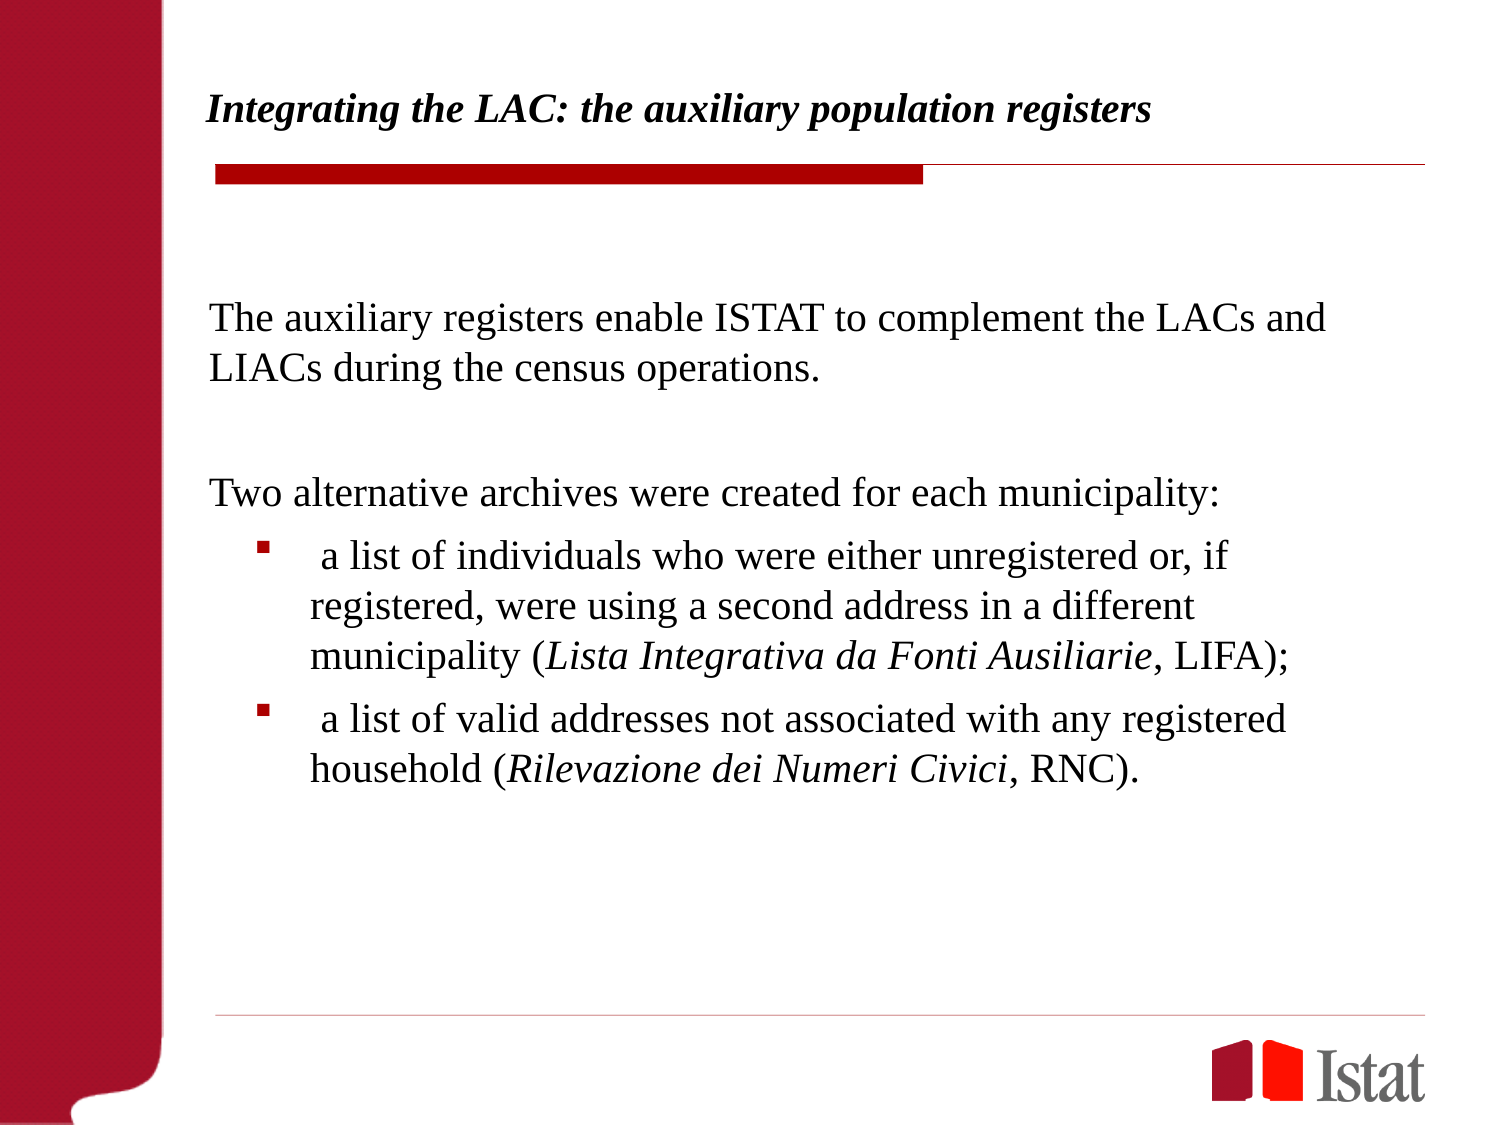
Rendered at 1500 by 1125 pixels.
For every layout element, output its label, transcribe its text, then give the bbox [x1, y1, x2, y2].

picture [1212, 1040, 1425, 1102]
title Integrating the LAC: the auxiliary population registers [180, 45, 1425, 167]
picture [0, 0, 164, 1125]
list The auxiliary registers enable ISTAT to complement the LACs and LIACs during the census operations. Two alternative archives were created for each municipality: a list of individuals who were either unregistered or, if registered, were using a second address in a different municipality (Lista Integrativa da Fonti Ausiliarie, LIFA); a list of valid addresses not associated with any registered household (Rilevazione dei Numeri Civici, RNC). [178, 219, 1417, 1071]
